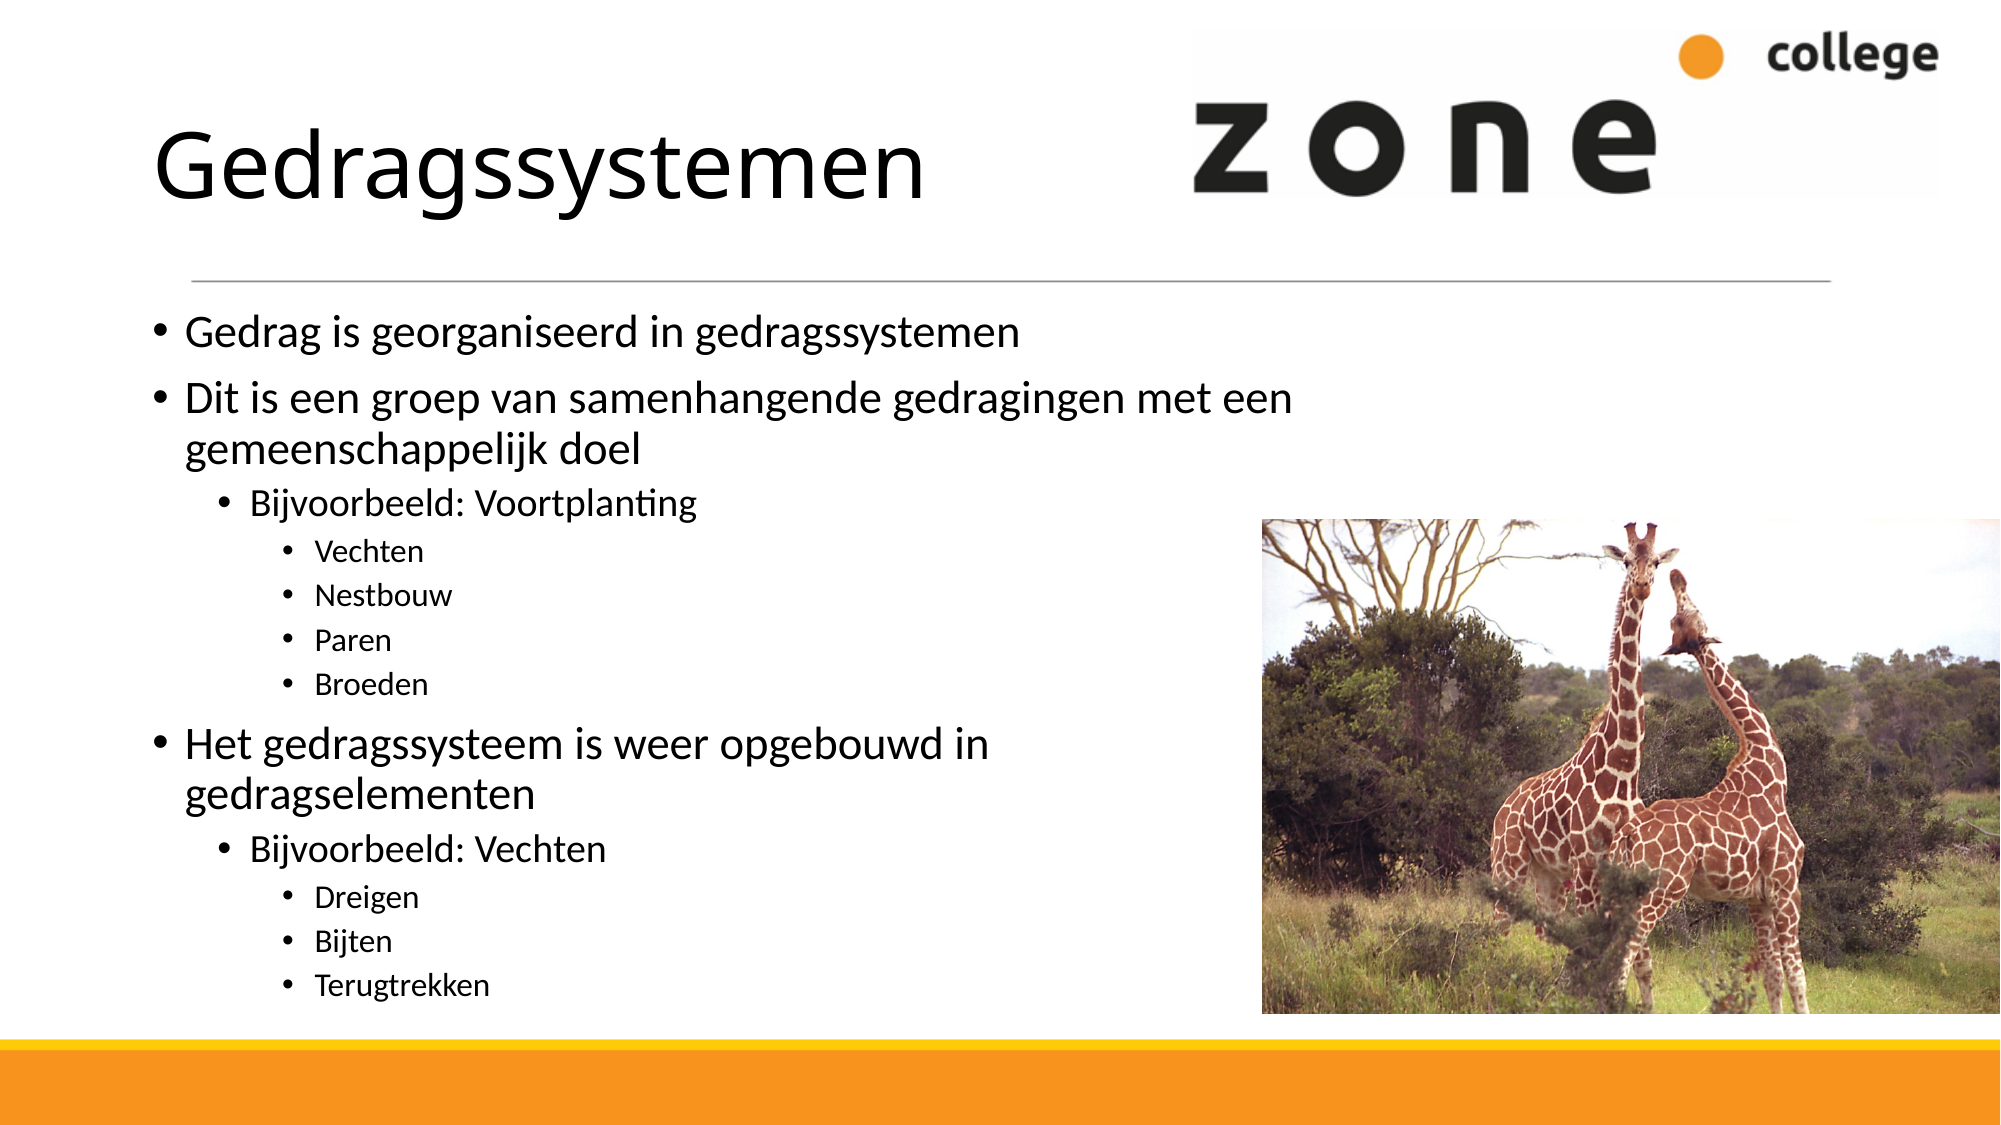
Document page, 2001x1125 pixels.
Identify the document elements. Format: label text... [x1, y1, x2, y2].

picture [0, 0, 2001, 1125]
title Gedragssystemen [137, 59, 1863, 278]
list Gedrag is georganiseerd in gedragssystemen Dit is een groep van samenhangende gedragingen met een gemeenschappelijk doel Bijvoorbeeld: Voortplanting Vechten Nestbouw Paren Broeden Het gedragssysteem is weer opgebouwd in gedragselementen Bijvoorbeeld: Vechten Dreigen Bijten Terugtrekken [137, 299, 1347, 1014]
